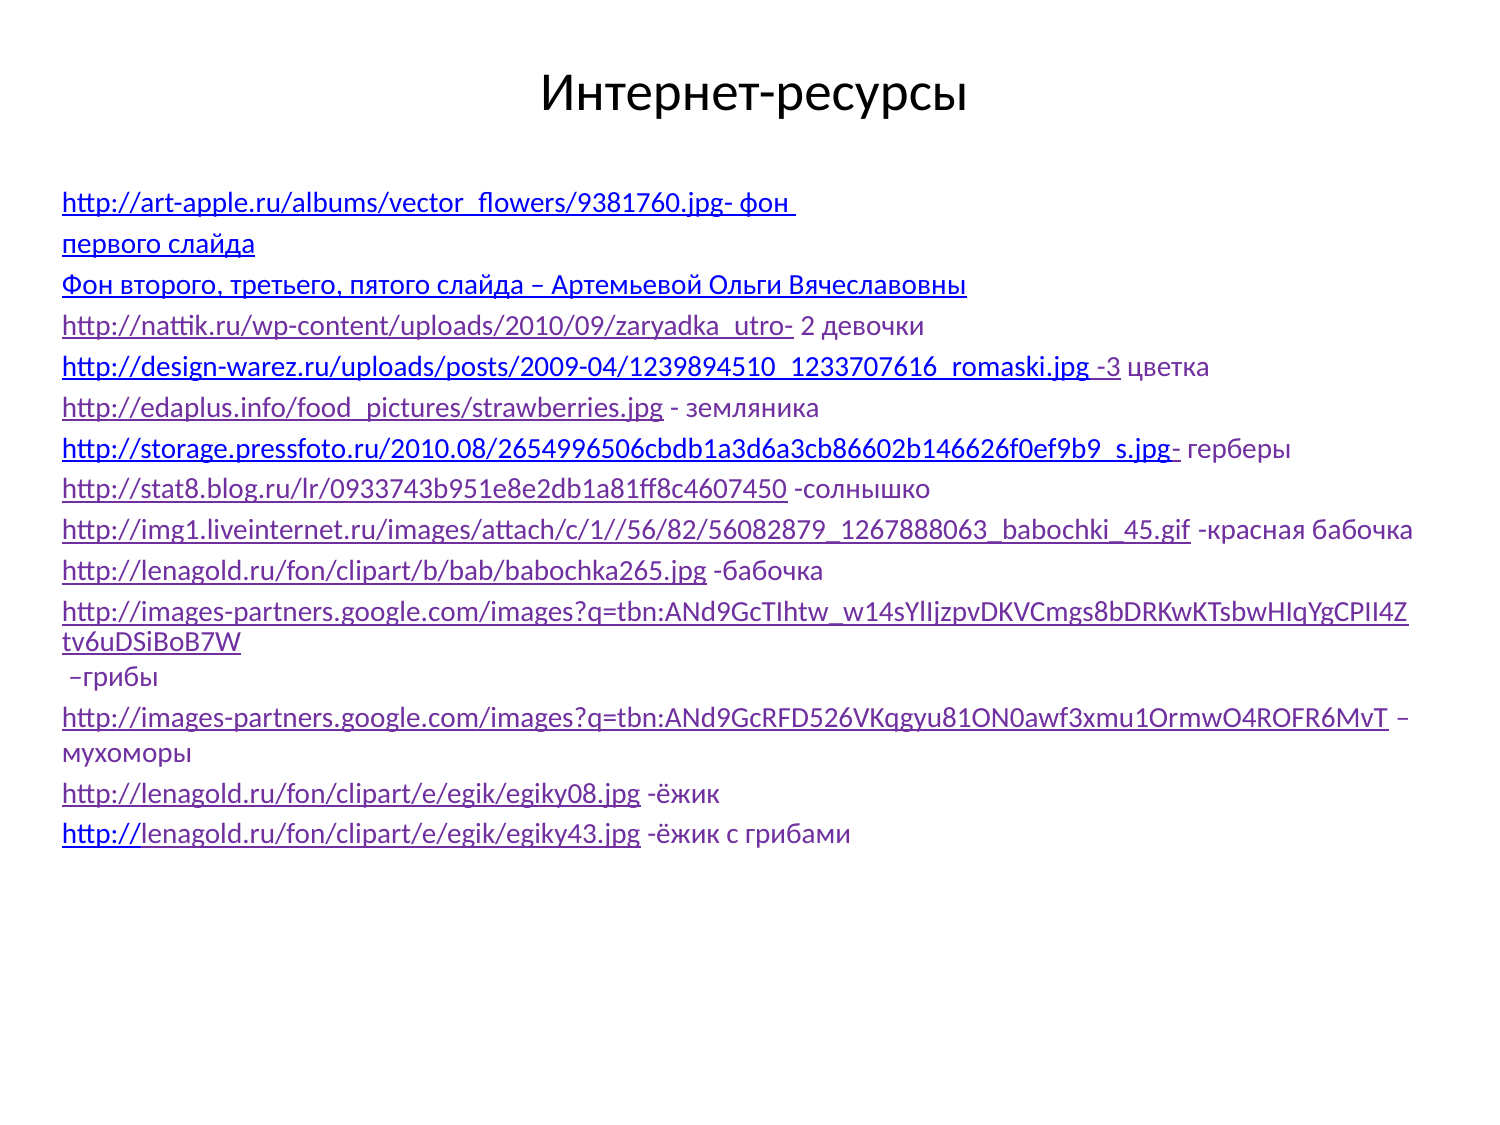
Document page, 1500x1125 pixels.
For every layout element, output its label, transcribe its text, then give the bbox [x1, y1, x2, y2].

subtitle http://art-apple.ru/albums/vector_flowers/9381760.jpg- фон первого слайда Фон второго, третьего, пятого слайда – Артемьевой Ольги Вячеславовны http://nattik.ru/wp-content/uploads/2010/09/zaryadka_utro- 2 девочки http://design-warez.ru/uploads/posts/2009-04/1239894510_1233707616_romaski.jpg -3 цветка http://edaplus.info/food_pictures/strawberries.jpg - земляника http://storage.pressfoto.ru/2010.08/2654996506cbdb1a3d6a3cb86602b146626f0ef9b9_s.jpg- герберы http://stat8.blog.ru/lr/0933743b951e8e2db1a81ff8c4607450 -солнышко http://img1.liveinternet.ru/images/attach/c/1//56/82/56082879_1267888063_babochki_45.gif -красная бабочка http://lenagold.ru/fon/clipart/b/bab/babochka265.jpg -бабочка http://images-partners.google.com/images?q=tbn:ANd9GcTIhtw_w14sYlIjzpvDKVCmgs8bDRKwKTsbwHIqYgCPII4Ztv6uDSiBoB7W –грибы http://images-partners.google.com/images?q=tbn:ANd9GcRFD526VKqgyu81ON0awf3xmu1OrmwO4ROFR6MvT –мухоморы http://lenagold.ru/fon/clipart/e/egik/egiky08.jpg -ёжик http://lenagold.ru/fon/clipart/e/egik/egiky43.jpg -ёжик с грибами [46, 175, 1430, 1043]
title Интернет-ресурсы [117, 46, 1393, 129]
